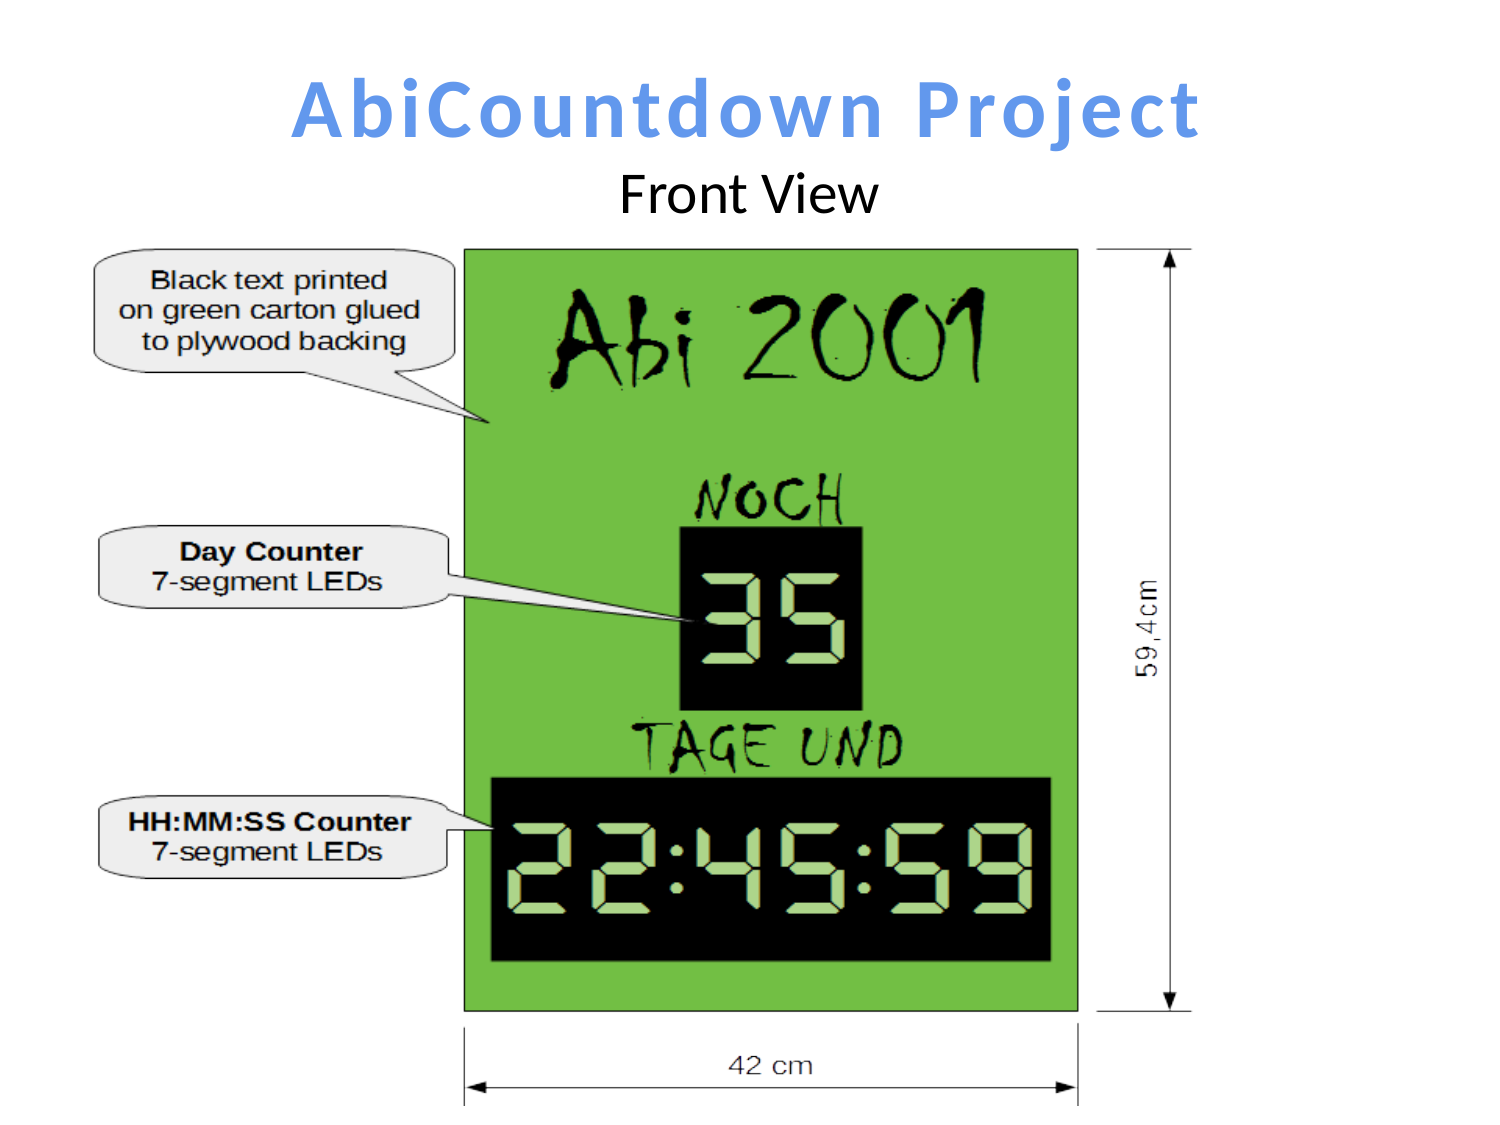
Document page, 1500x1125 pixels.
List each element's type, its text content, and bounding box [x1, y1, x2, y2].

picture [52, 233, 1293, 1107]
title AbiCountdown Project Front View [75, 45, 1425, 233]
